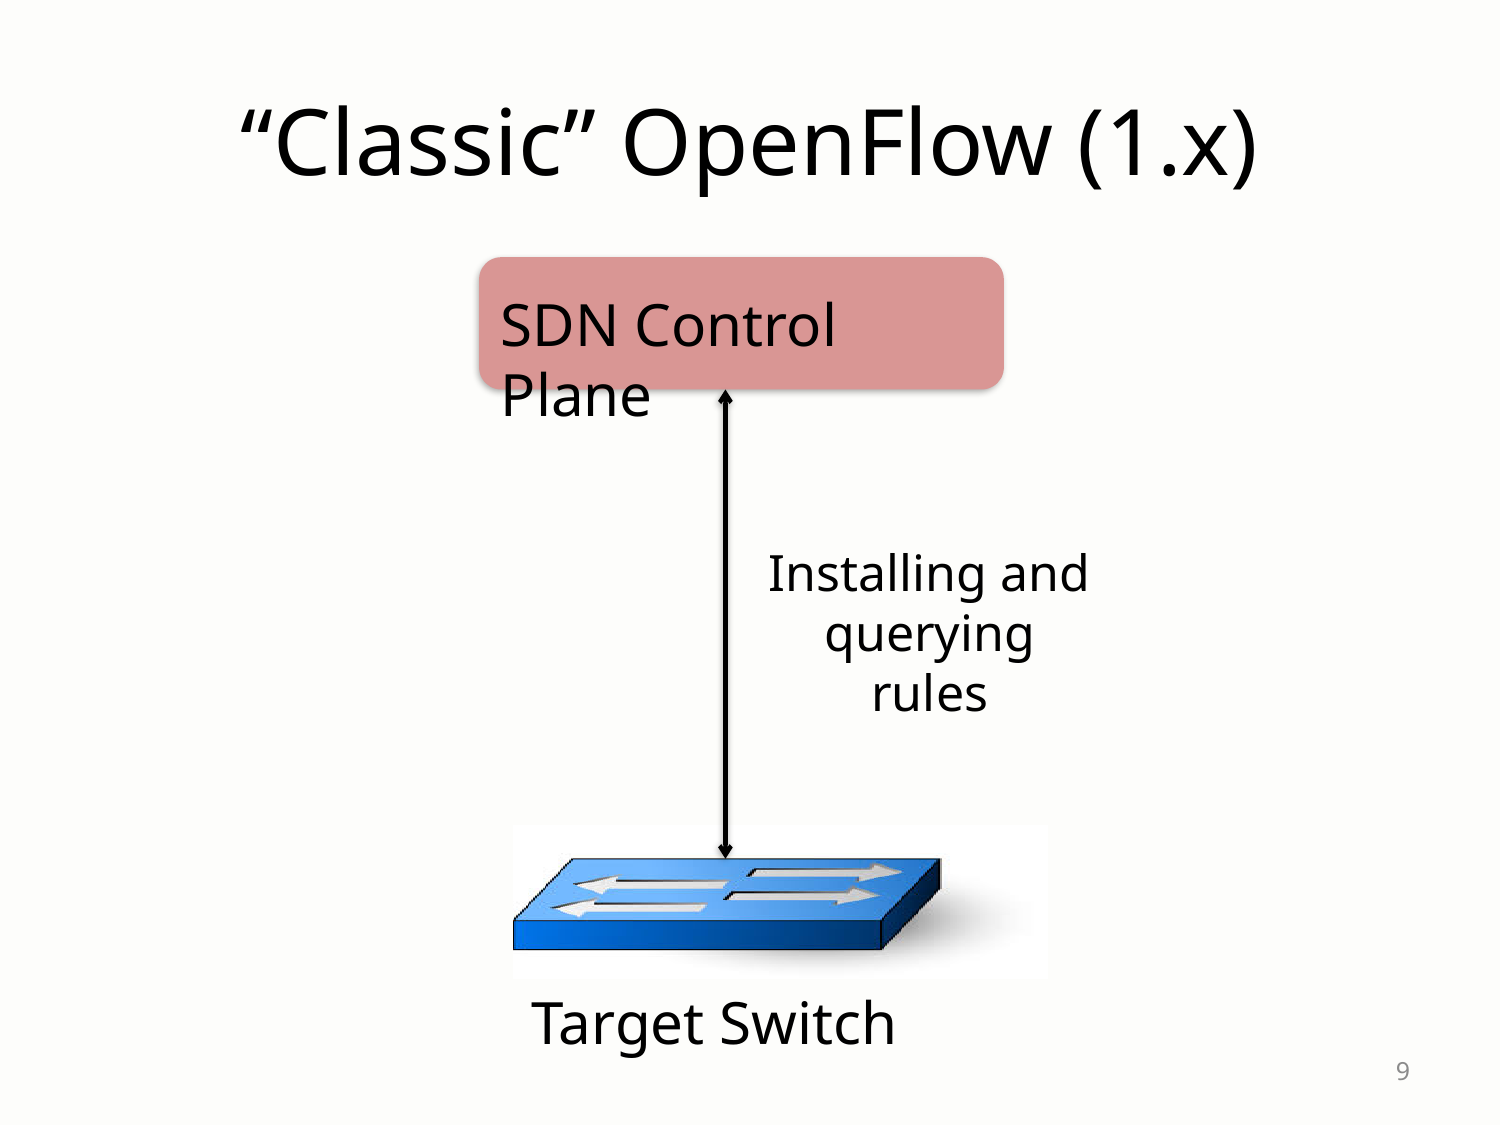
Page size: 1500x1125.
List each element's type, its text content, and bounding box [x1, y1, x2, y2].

title “Classic” OpenFlow (1.x) [75, 45, 1425, 233]
text_box SDN Control Plane [486, 280, 1011, 436]
picture [512, 825, 1048, 979]
text_box [478, 256, 1005, 385]
text_box Target Switch [516, 988, 913, 1064]
slide_number 9 [1074, 1042, 1425, 1103]
text_box Installing and querying rules [749, 533, 1111, 729]
